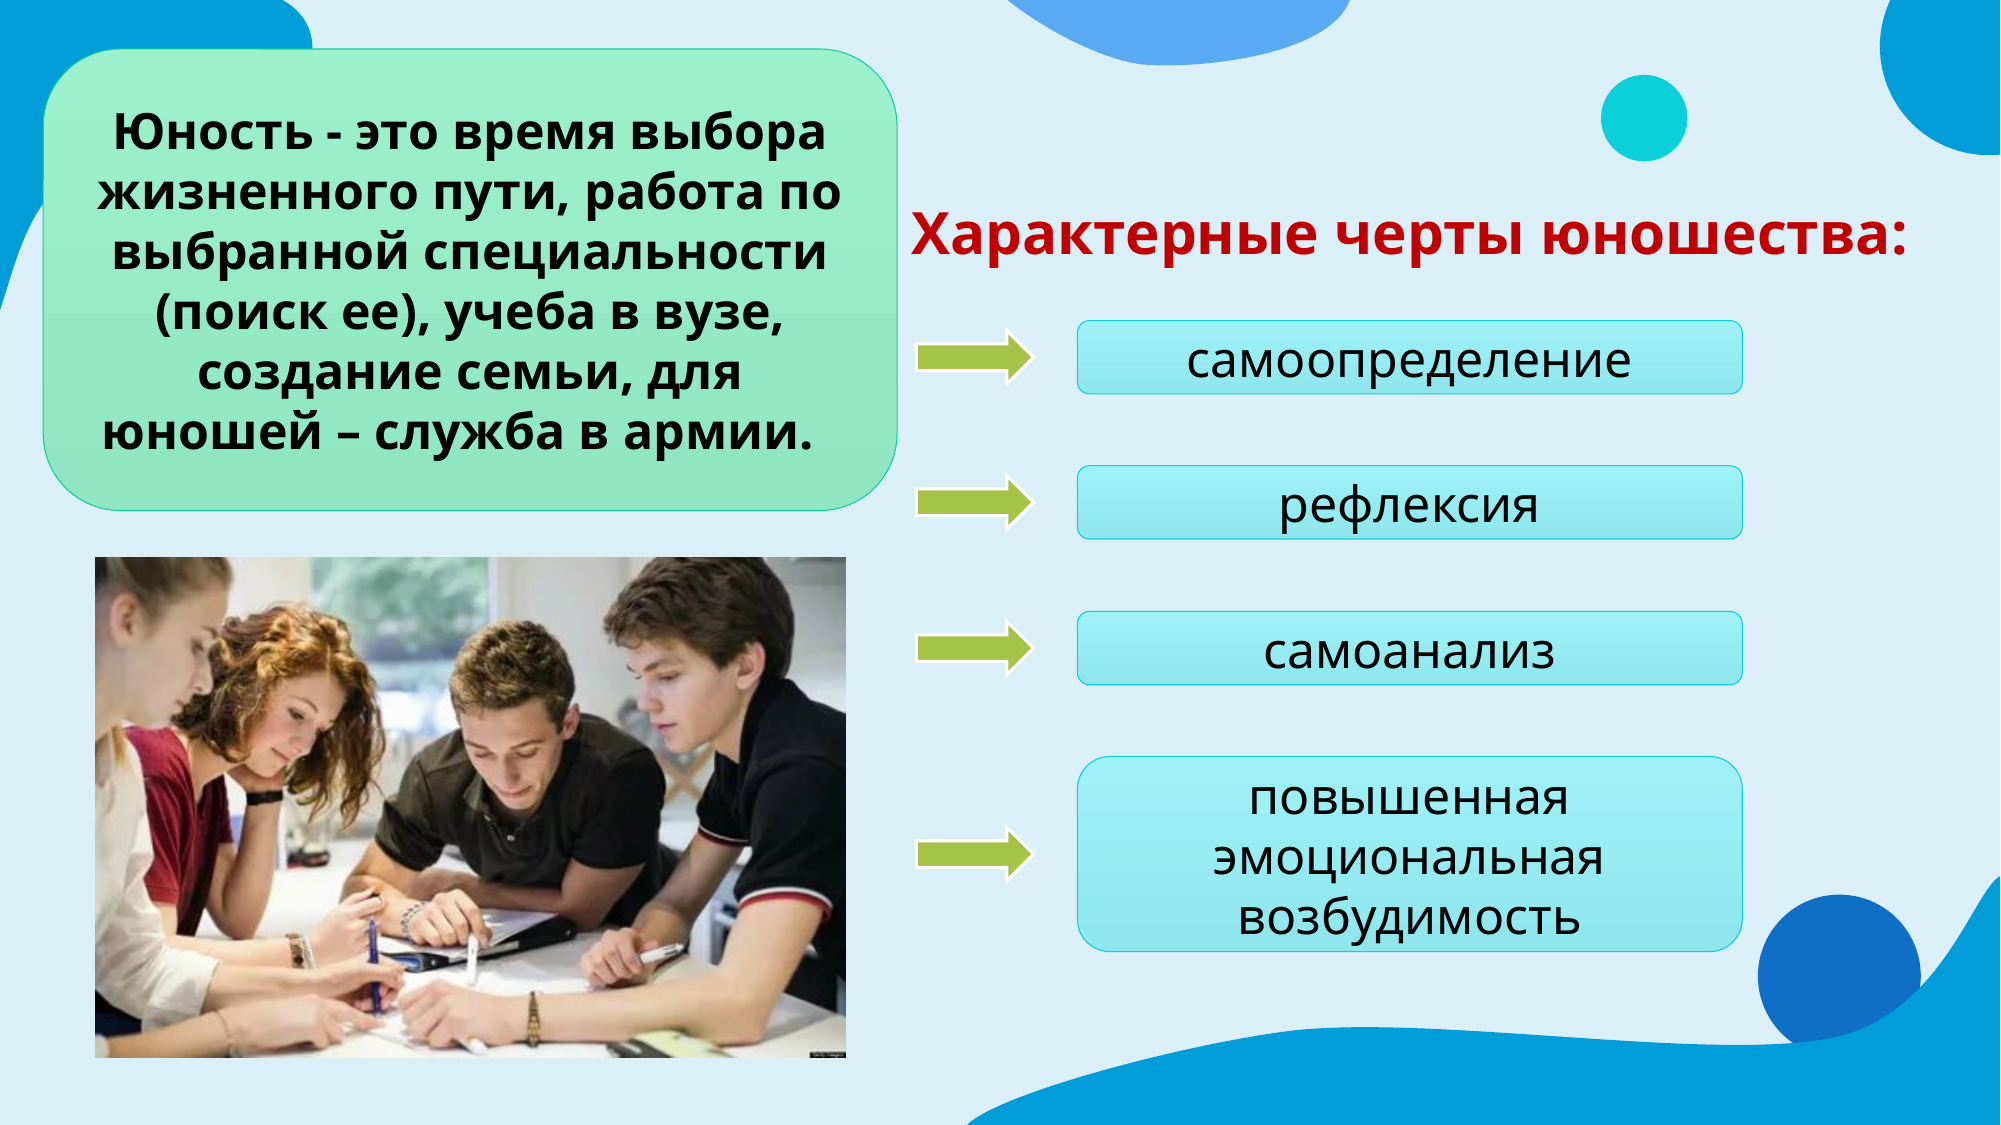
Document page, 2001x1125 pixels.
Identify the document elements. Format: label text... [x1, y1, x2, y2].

text_box [914, 471, 1036, 533]
text_box самоопределение [1076, 320, 1743, 395]
text_box повышенная эмоциональная возбудимость [1076, 755, 1743, 953]
text_box [914, 823, 1036, 885]
picture [95, 557, 846, 1058]
text_box рефлексия [1076, 465, 1743, 540]
text_box самоанализ [1076, 610, 1743, 686]
text_box [914, 617, 1036, 679]
text_box [914, 326, 1036, 388]
text_box Юность - это время выбора жизненного пути, работа по выбранной специальности (поиск ее), учеба в вузе, создание семьи, для юношей – служба в армии. [42, 48, 898, 512]
text_box Характерные черты юношества: [897, 188, 1971, 274]
